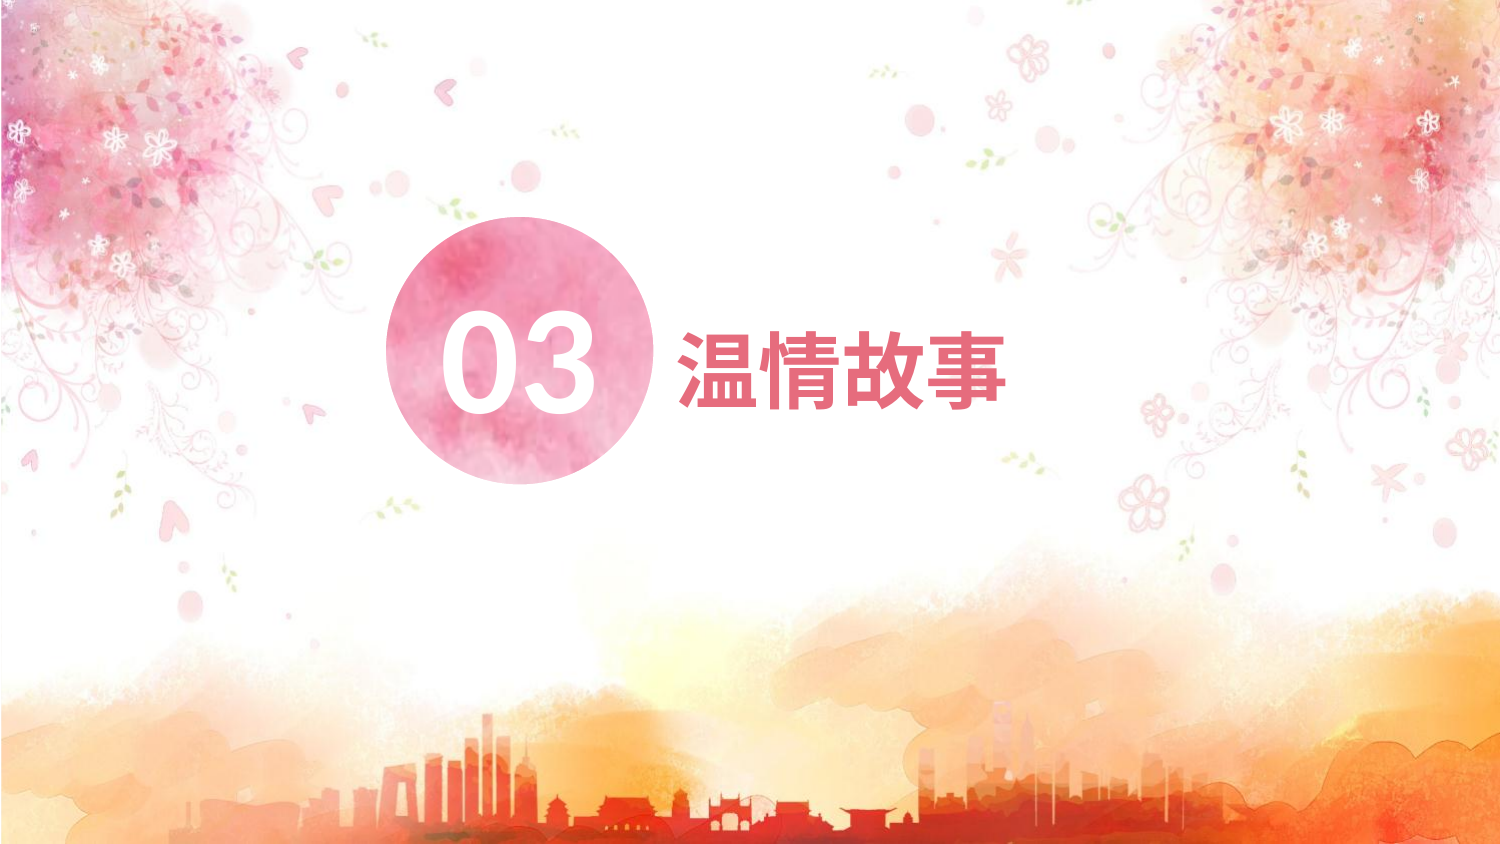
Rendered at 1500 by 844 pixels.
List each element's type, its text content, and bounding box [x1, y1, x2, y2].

picture [1, 0, 1500, 844]
text_box 03 [381, 212, 658, 489]
text_box 温情故事 [675, 318, 1137, 419]
